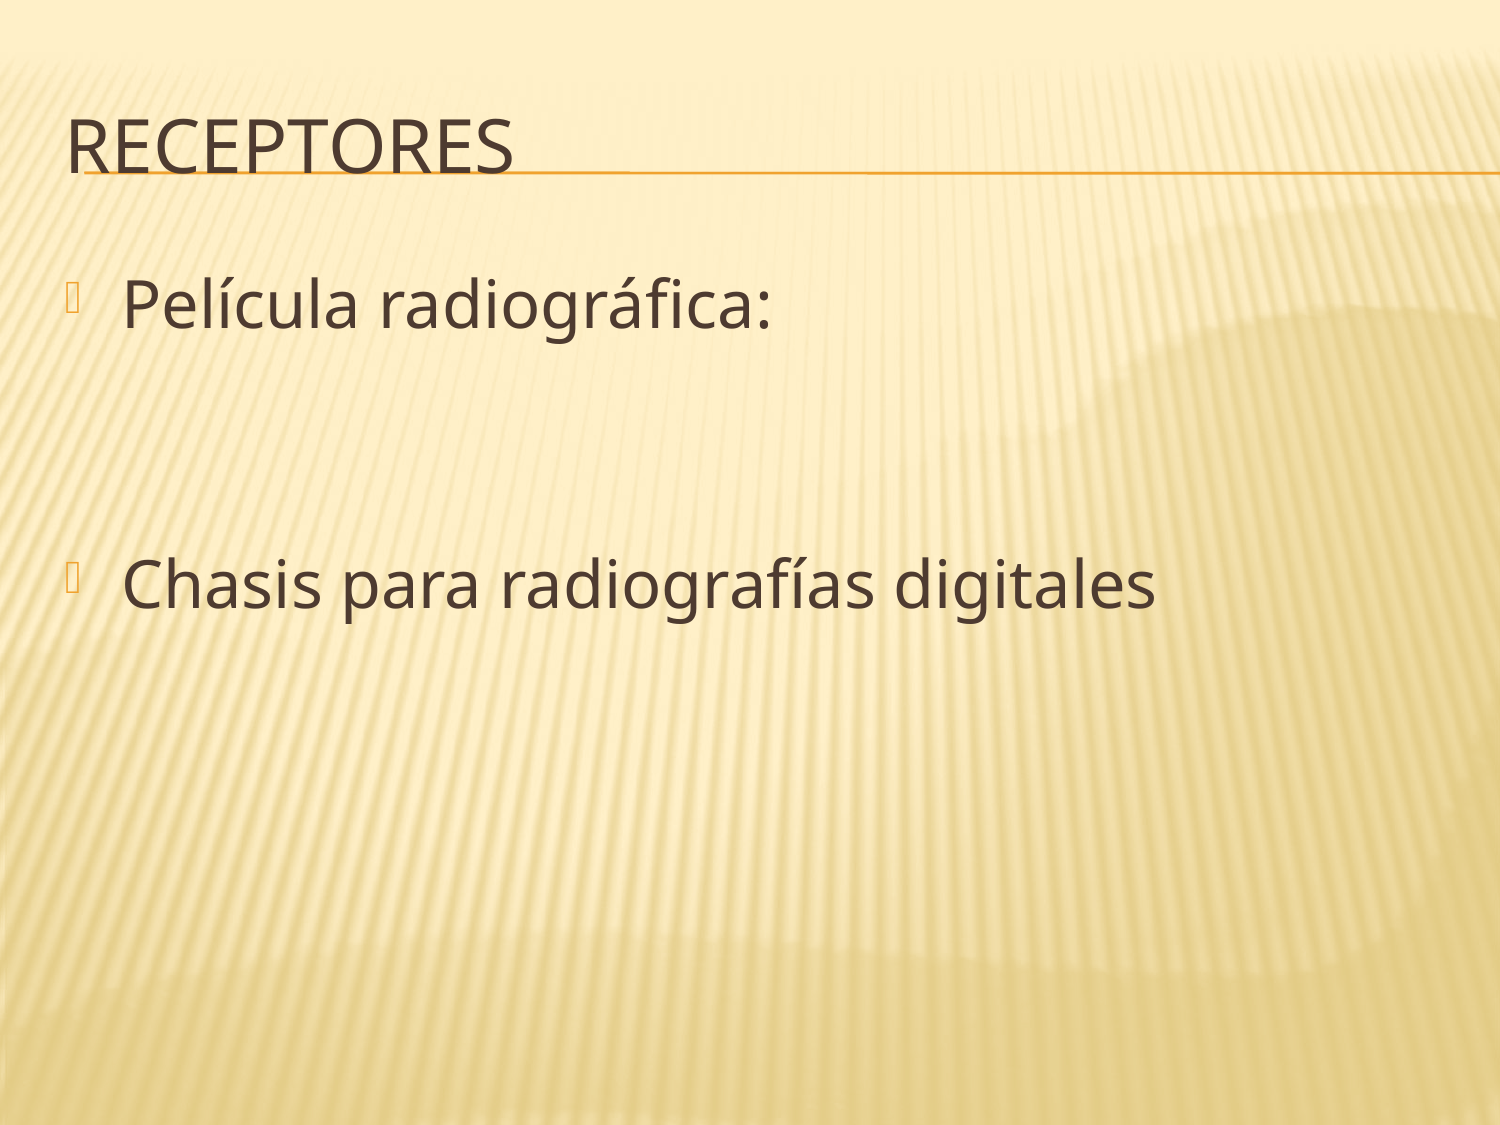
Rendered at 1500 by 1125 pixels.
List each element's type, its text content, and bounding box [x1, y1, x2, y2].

title receptores [50, 75, 1475, 213]
list Película radiográfica: Chasis para radiografías digitales [50, 254, 1475, 998]
